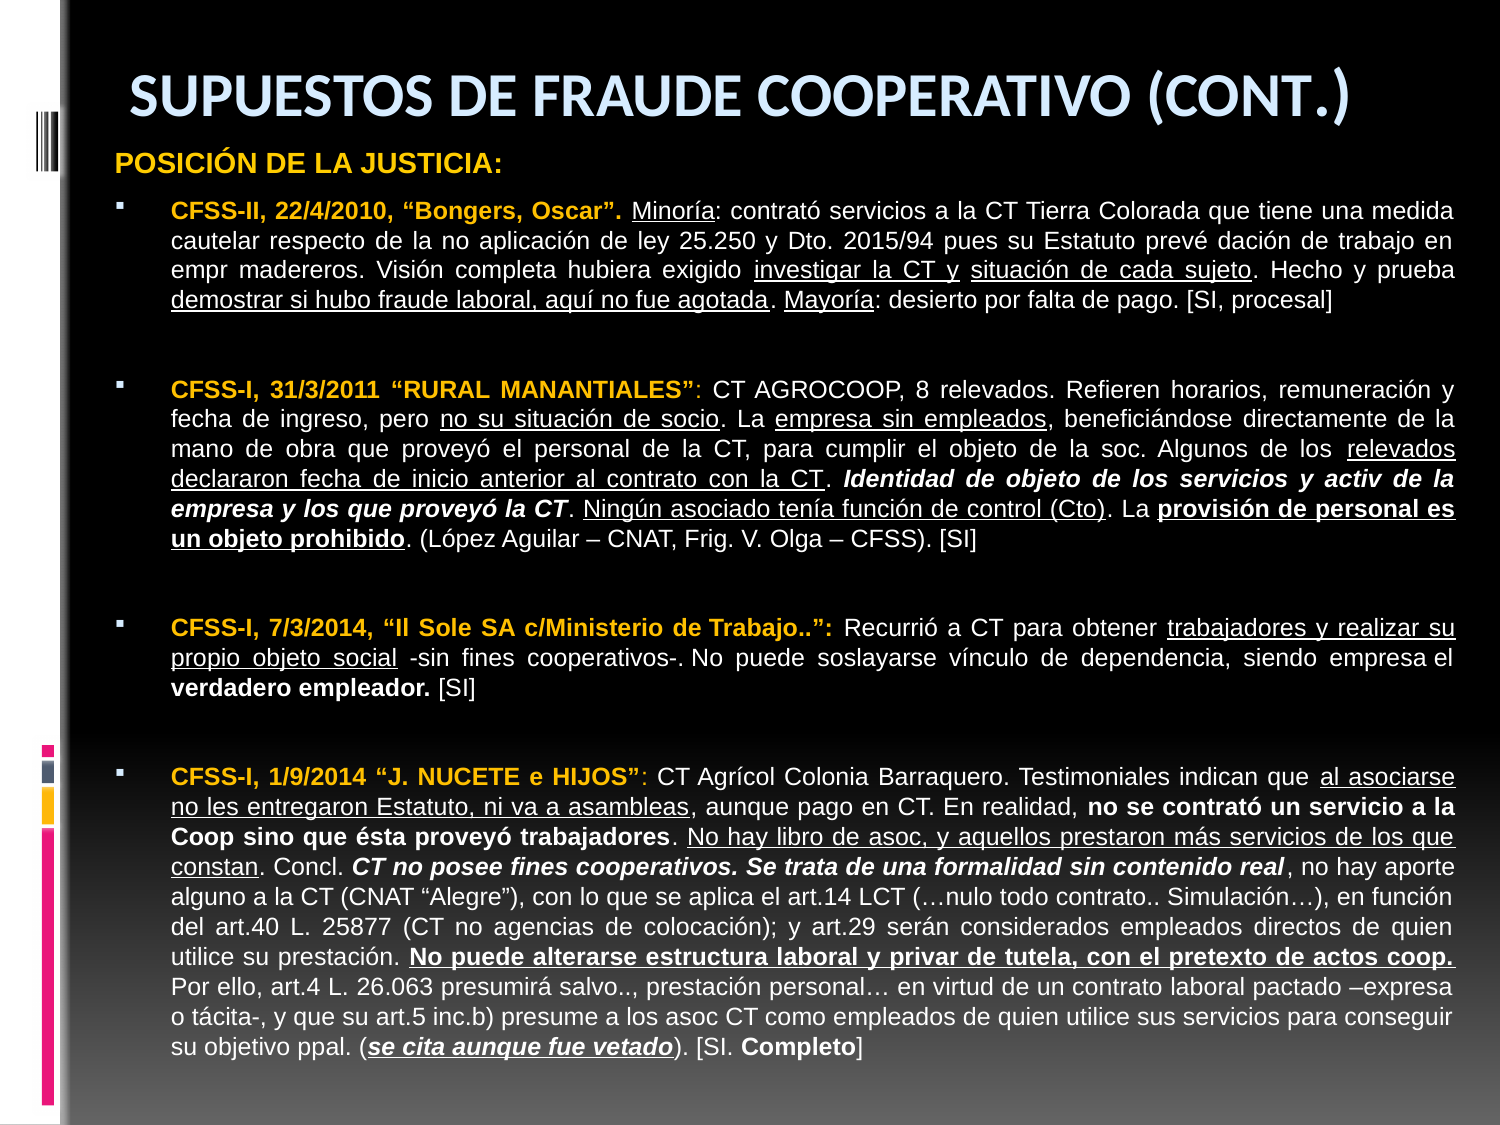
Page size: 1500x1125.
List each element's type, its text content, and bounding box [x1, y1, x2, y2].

title Supuestos de fraude cooperativo (cont.) [112, 42, 1372, 137]
list POSICIÓN DE LA JUSTICIA: CFSS-II, 22/4/2010, “Bongers, Oscar”. Minoría: contrató servicios a la CT Tierra Colorada que tiene una medida cautelar respecto de la no aplicación de ley 25.250 y Dto. 2015/94 pues su Estatuto prevé dación de trabajo en empr madereros. Visión completa hubiera exigido investigar la CT y situación de cada sujeto. Hecho y prueba demostrar si hubo fraude laboral, aquí no fue agotada. Mayoría: desierto por falta de pago. [SI, procesal] CFSS-I, 31/3/2011 “RURAL MANANTIALES”: CT AGROCOOP, 8 relevados. Refieren horarios, remuneración y fecha de ingreso, pero no su situación de socio. La empresa sin empleados, beneficiándose directamente de la mano de obra que proveyó el personal de la CT, para cumplir el objeto de la soc. Algunos de los relevados declararon fecha de inicio anterior al contrato con la CT. Identidad de objeto de los servicios y activ de la empresa y los que proveyó la CT. Ningún asociado tenía función de control (Cto). La provisión de personal es un objeto prohibido. (López Aguilar – CNAT, Frig. V. Olga – CFSS). [SI] CFSS-I, 7/3/2014, “Il Sole SA c/Ministerio de Trabajo..”: Recurrió a CT para obtener trabajadores y realizar su propio objeto social -sin fines cooperativos-. No puede soslayarse vínculo de dependencia, siendo empresa el verdadero empleador. [SI] CFSS-I, 1/9/2014 “J. NUCETE e HIJOS”: CT Agrícol Colonia Barraquero. Testimoniales indican que al asociarse no les entregaron Estatuto, ni va a asambleas, aunque pago en CT. En realidad, no se contrató un servicio a la Coop sino que ésta proveyó trabajadores. No hay libro de asoc, y aquellos prestaron más servicios de los que constan. Concl. CT no posee fines cooperativos. Se trata de una formalidad sin contenido real, no hay aporte alguno a la CT (CNAT “Alegre”), con lo que se aplica el art.14 LCT (…nulo todo contrato.. Simulación…), en función del art.40 L. 25877 (CT no agencias de colocación); y art.29 serán considerados empleados directos de quien utilice su prestación. No puede alterarse estructura laboral y privar de tutela, con el pretexto de actos coop. Por ello, art.4 L. 26.063 presumirá salvo.., prestación personal… en virtud de un contrato laboral pactado –expresa o tácita-, y que su art.5 inc.b) presume a los asoc CT como empleados de quien utilice sus servicios para conseguir su objetivo ppal. (se cita aunque fue vetado). [SI. Completo] [88, 137, 1471, 1073]
